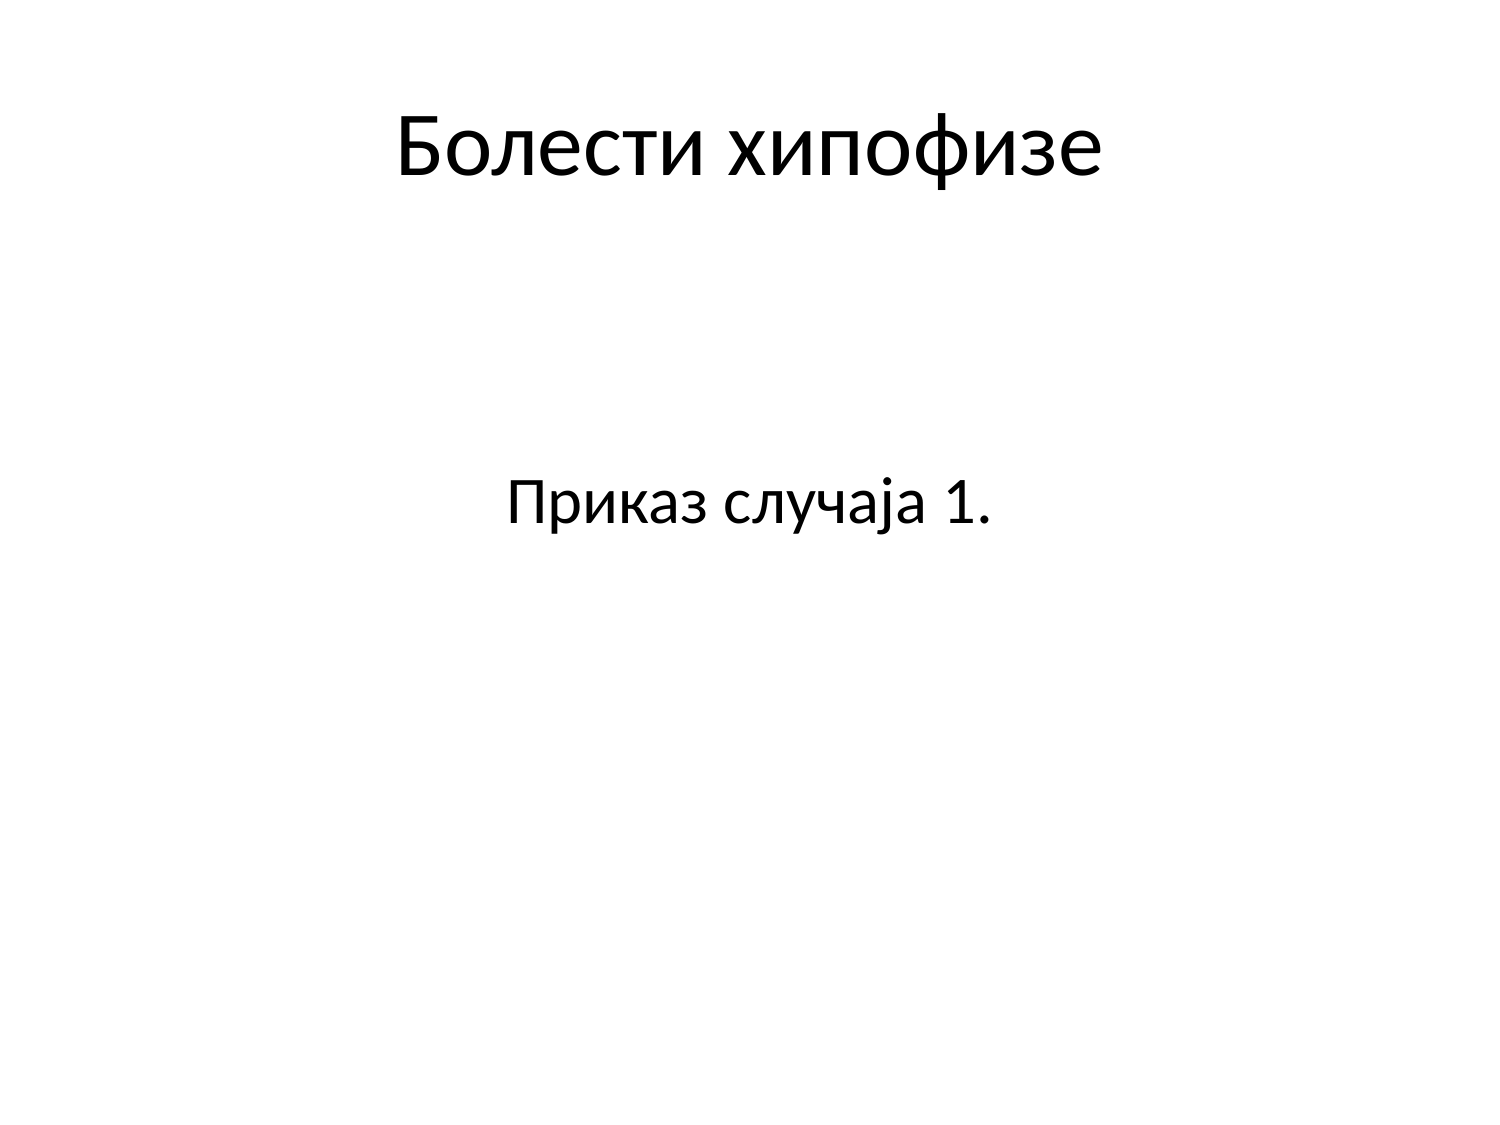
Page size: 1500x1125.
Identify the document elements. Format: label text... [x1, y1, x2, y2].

list Приказ случаја 1. [75, 262, 1425, 1005]
title Болести хипофизе [75, 45, 1425, 233]
